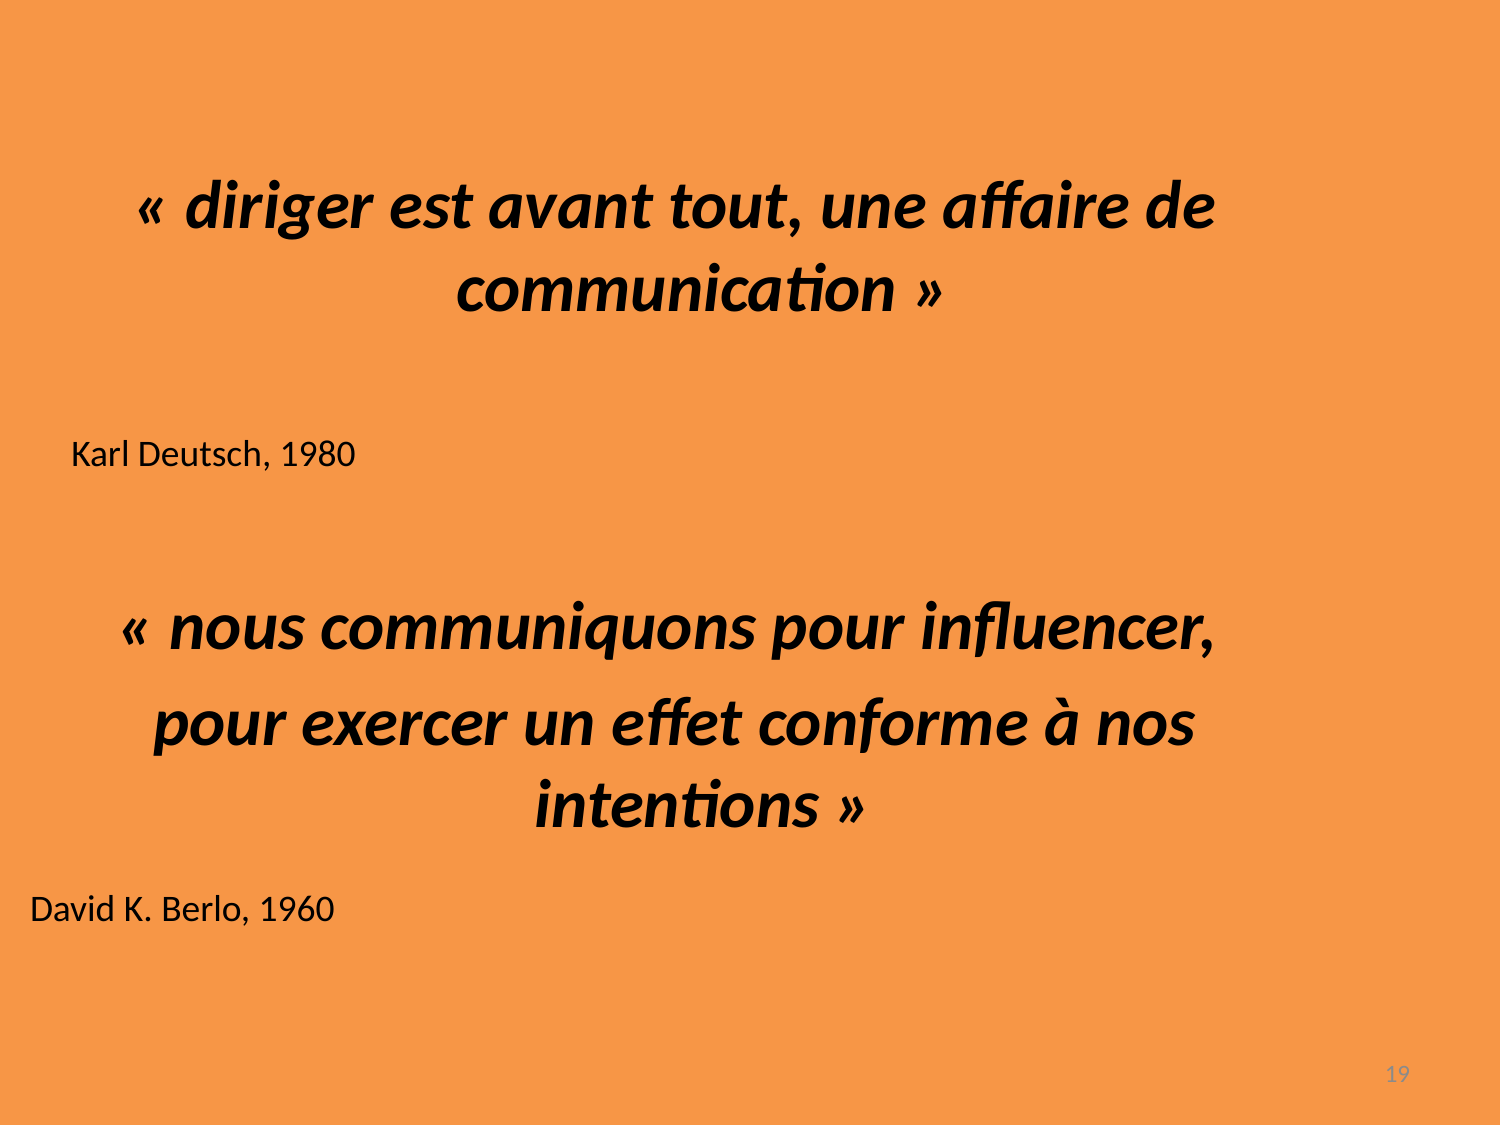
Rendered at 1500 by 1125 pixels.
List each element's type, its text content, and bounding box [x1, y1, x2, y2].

text_box 19 [1074, 1042, 1425, 1103]
list « diriger est avant tout, une affaire de communication » Karl Deutsch, 1980 « nous communiquons pour influencer, pour exercer un effet conforme à nos intentions » David K. Berlo, 1960 [0, 152, 1350, 1035]
